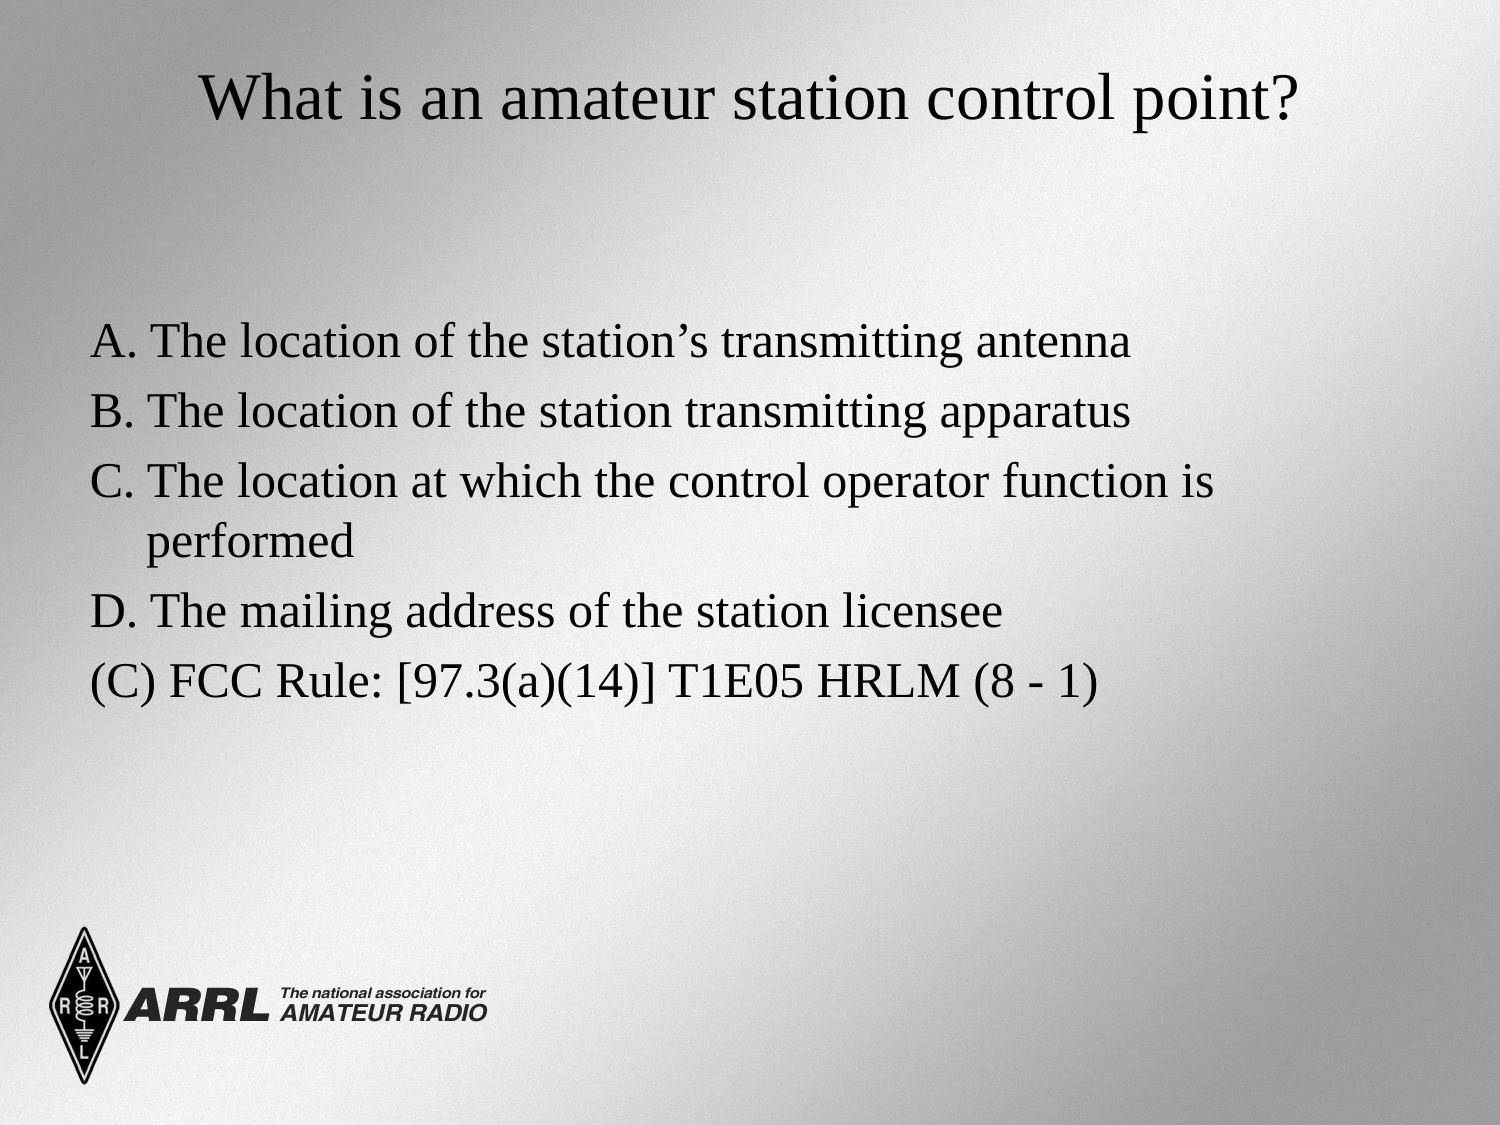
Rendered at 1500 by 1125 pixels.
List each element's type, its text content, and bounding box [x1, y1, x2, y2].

title What is an amateur station control point? [75, 45, 1425, 233]
picture [0, 0, 1500, 1125]
list A. The location of the station’s transmitting antenna B. The location of the station transmitting apparatus C. The location at which the control operator function is performed D. The mailing address of the station licensee (C) FCC Rule: [97.3(a)(14)] T1E05 HRLM (8 - 1) [75, 299, 1425, 1005]
